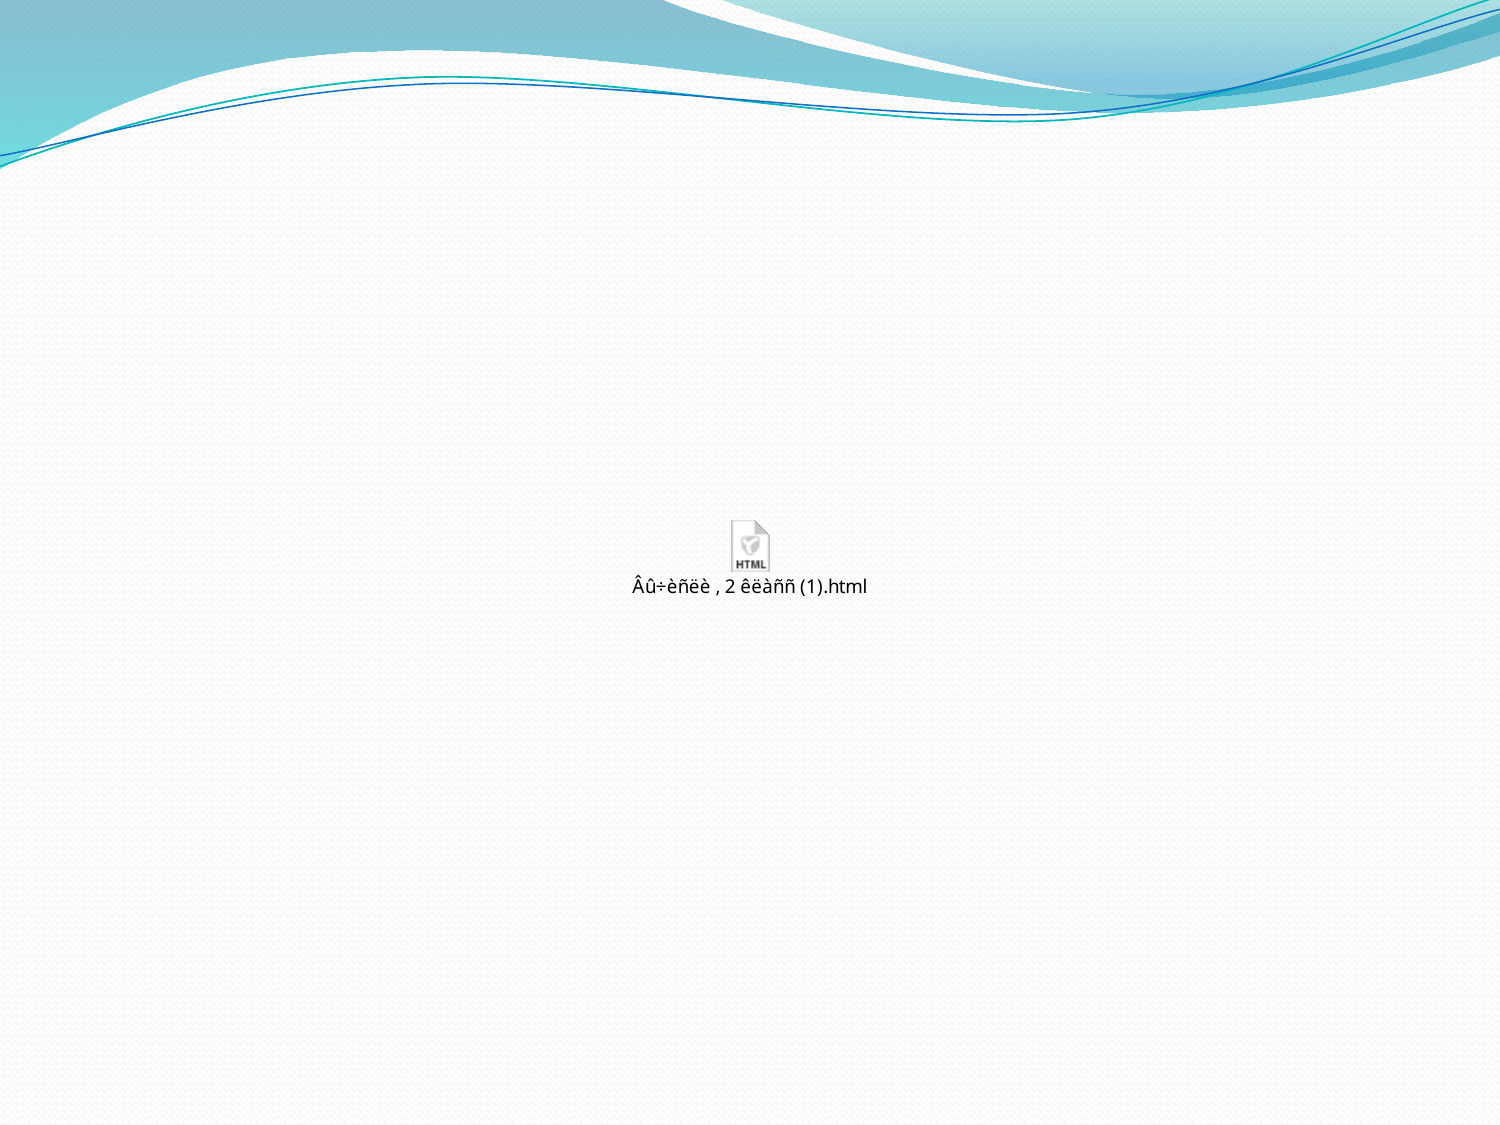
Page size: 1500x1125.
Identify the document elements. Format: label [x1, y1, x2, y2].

text_box [608, 520, 892, 605]
